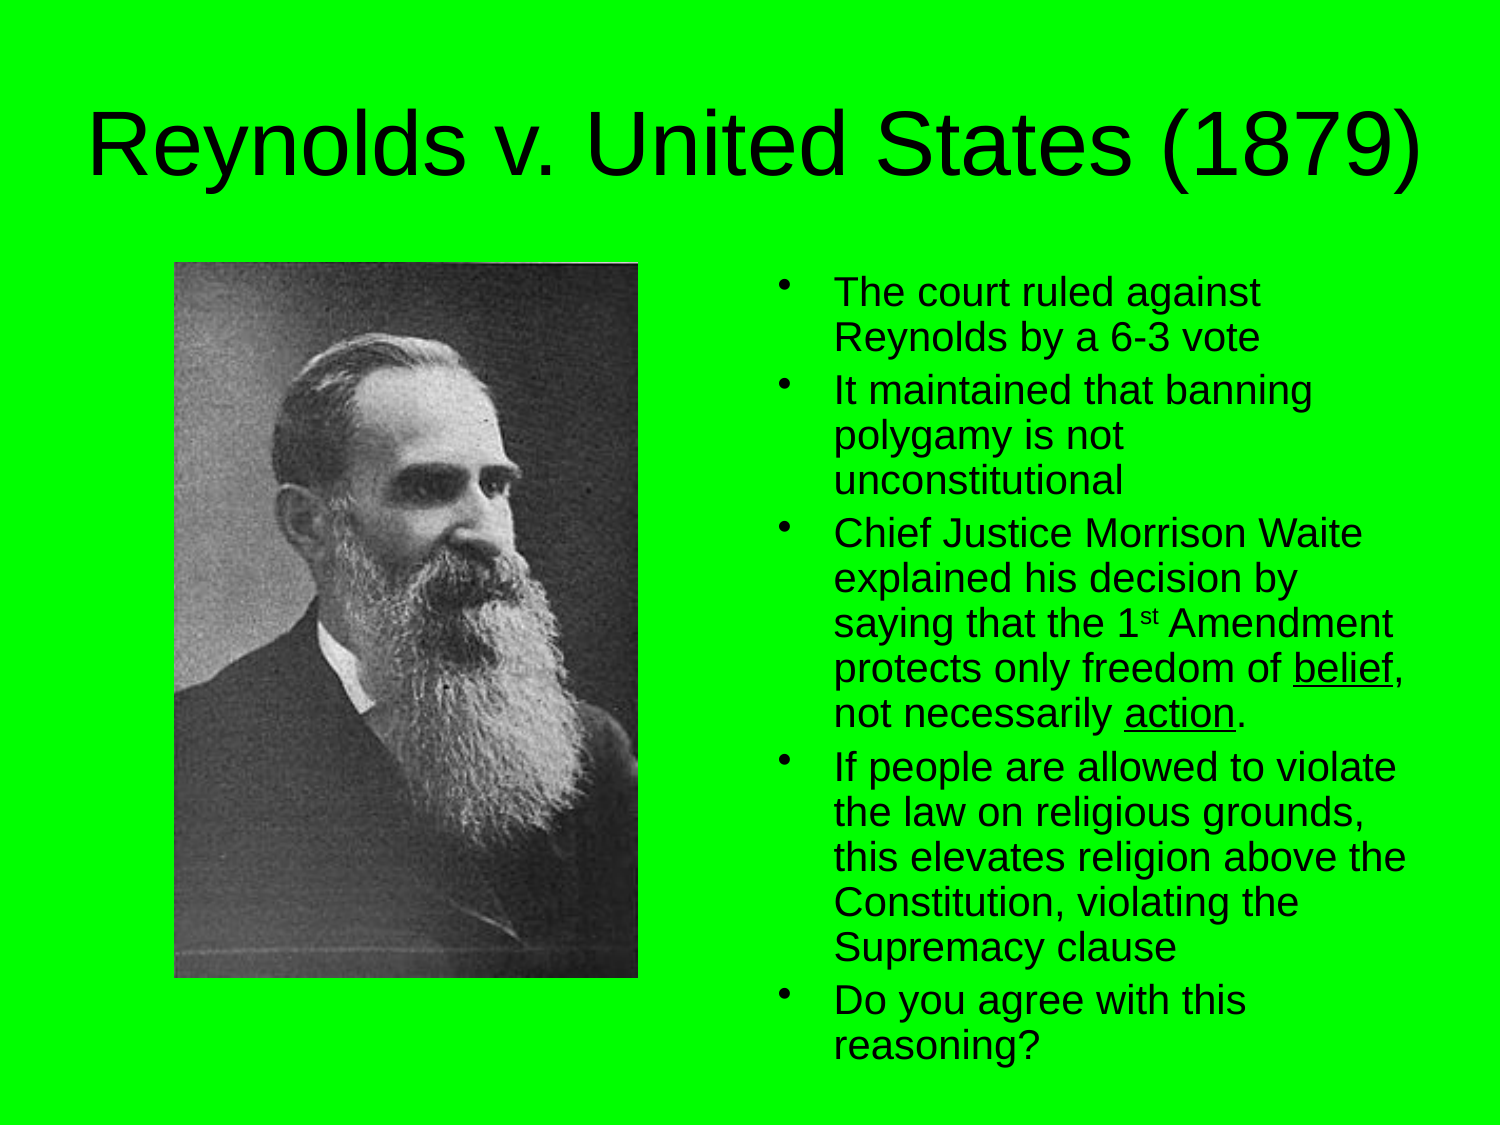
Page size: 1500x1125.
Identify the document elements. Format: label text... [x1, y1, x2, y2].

list The court ruled against Reynolds by a 6-3 vote It maintained that banning polygamy is not unconstitutional Chief Justice Morrison Waite explained his decision by saying that the 1st Amendment protects only freedom of belief, not necessarily action. If people are allowed to violate the law on religious grounds, this elevates religion above the Constitution, violating the Supremacy clause Do you agree with this reasoning? [762, 262, 1425, 1063]
title Reynolds v. United States (1879) [50, 45, 1463, 233]
picture [174, 262, 638, 978]
